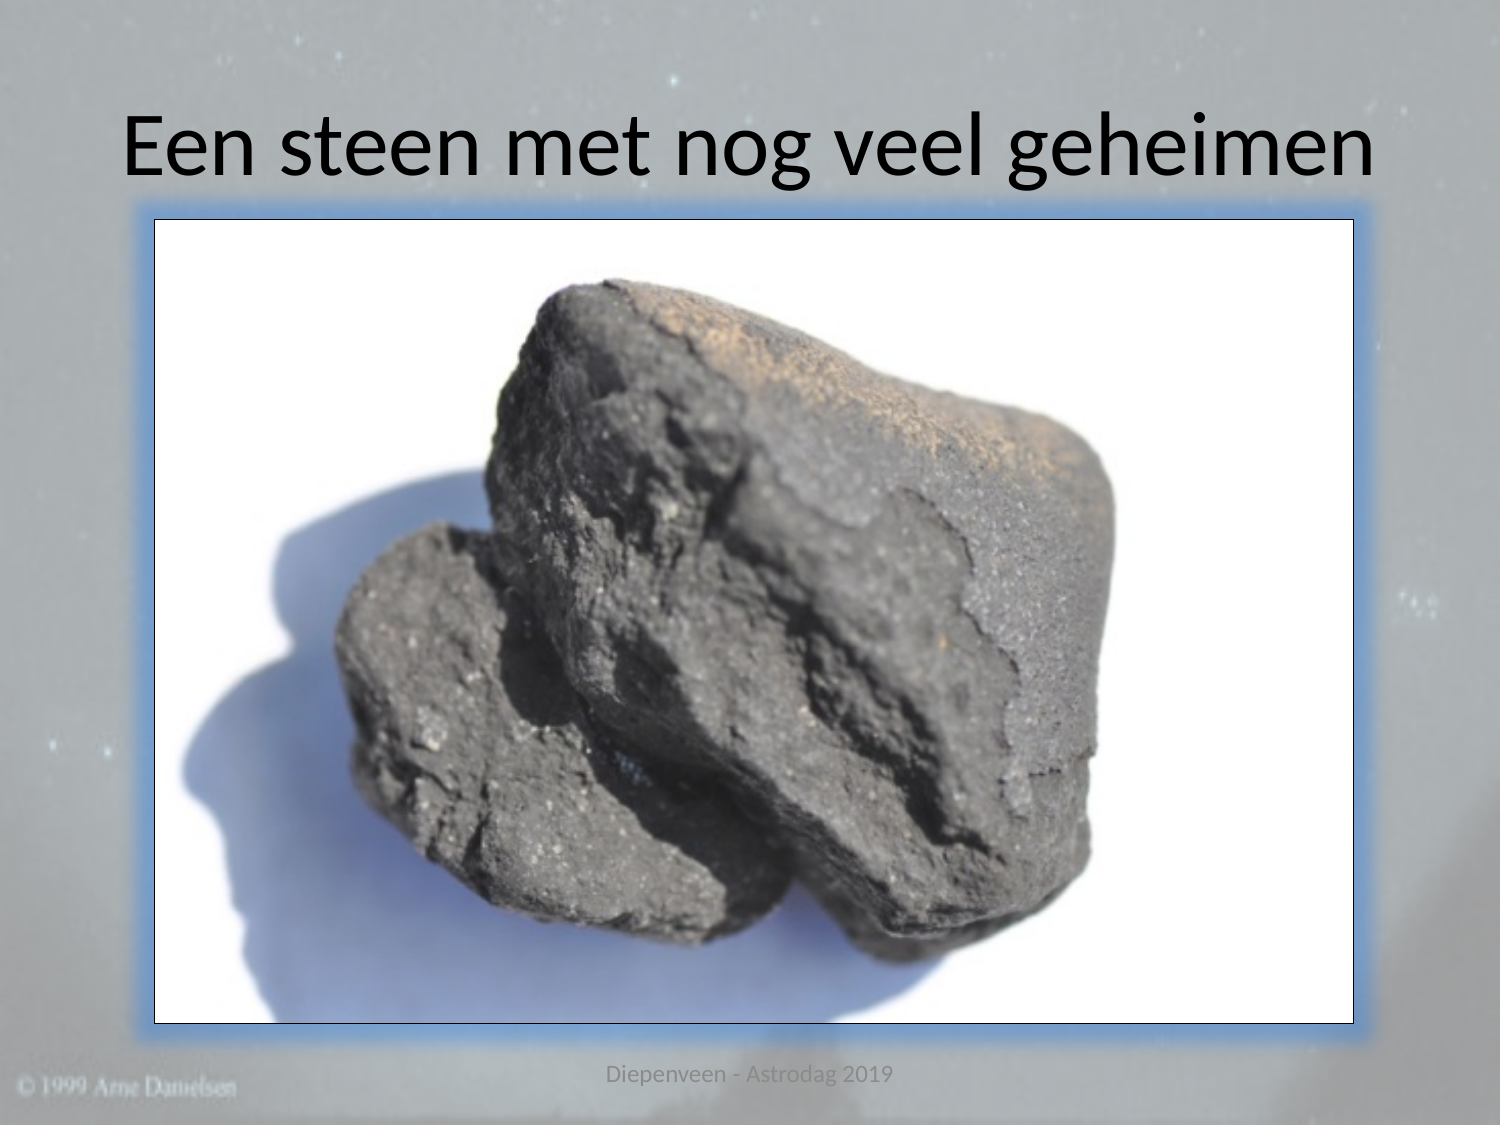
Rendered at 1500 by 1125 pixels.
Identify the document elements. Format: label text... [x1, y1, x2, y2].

picture [154, 219, 1354, 1024]
title Een steen met nog veel geheimen [75, 45, 1425, 233]
footer Diepenveen - Astrodag 2019 [512, 1042, 988, 1103]
